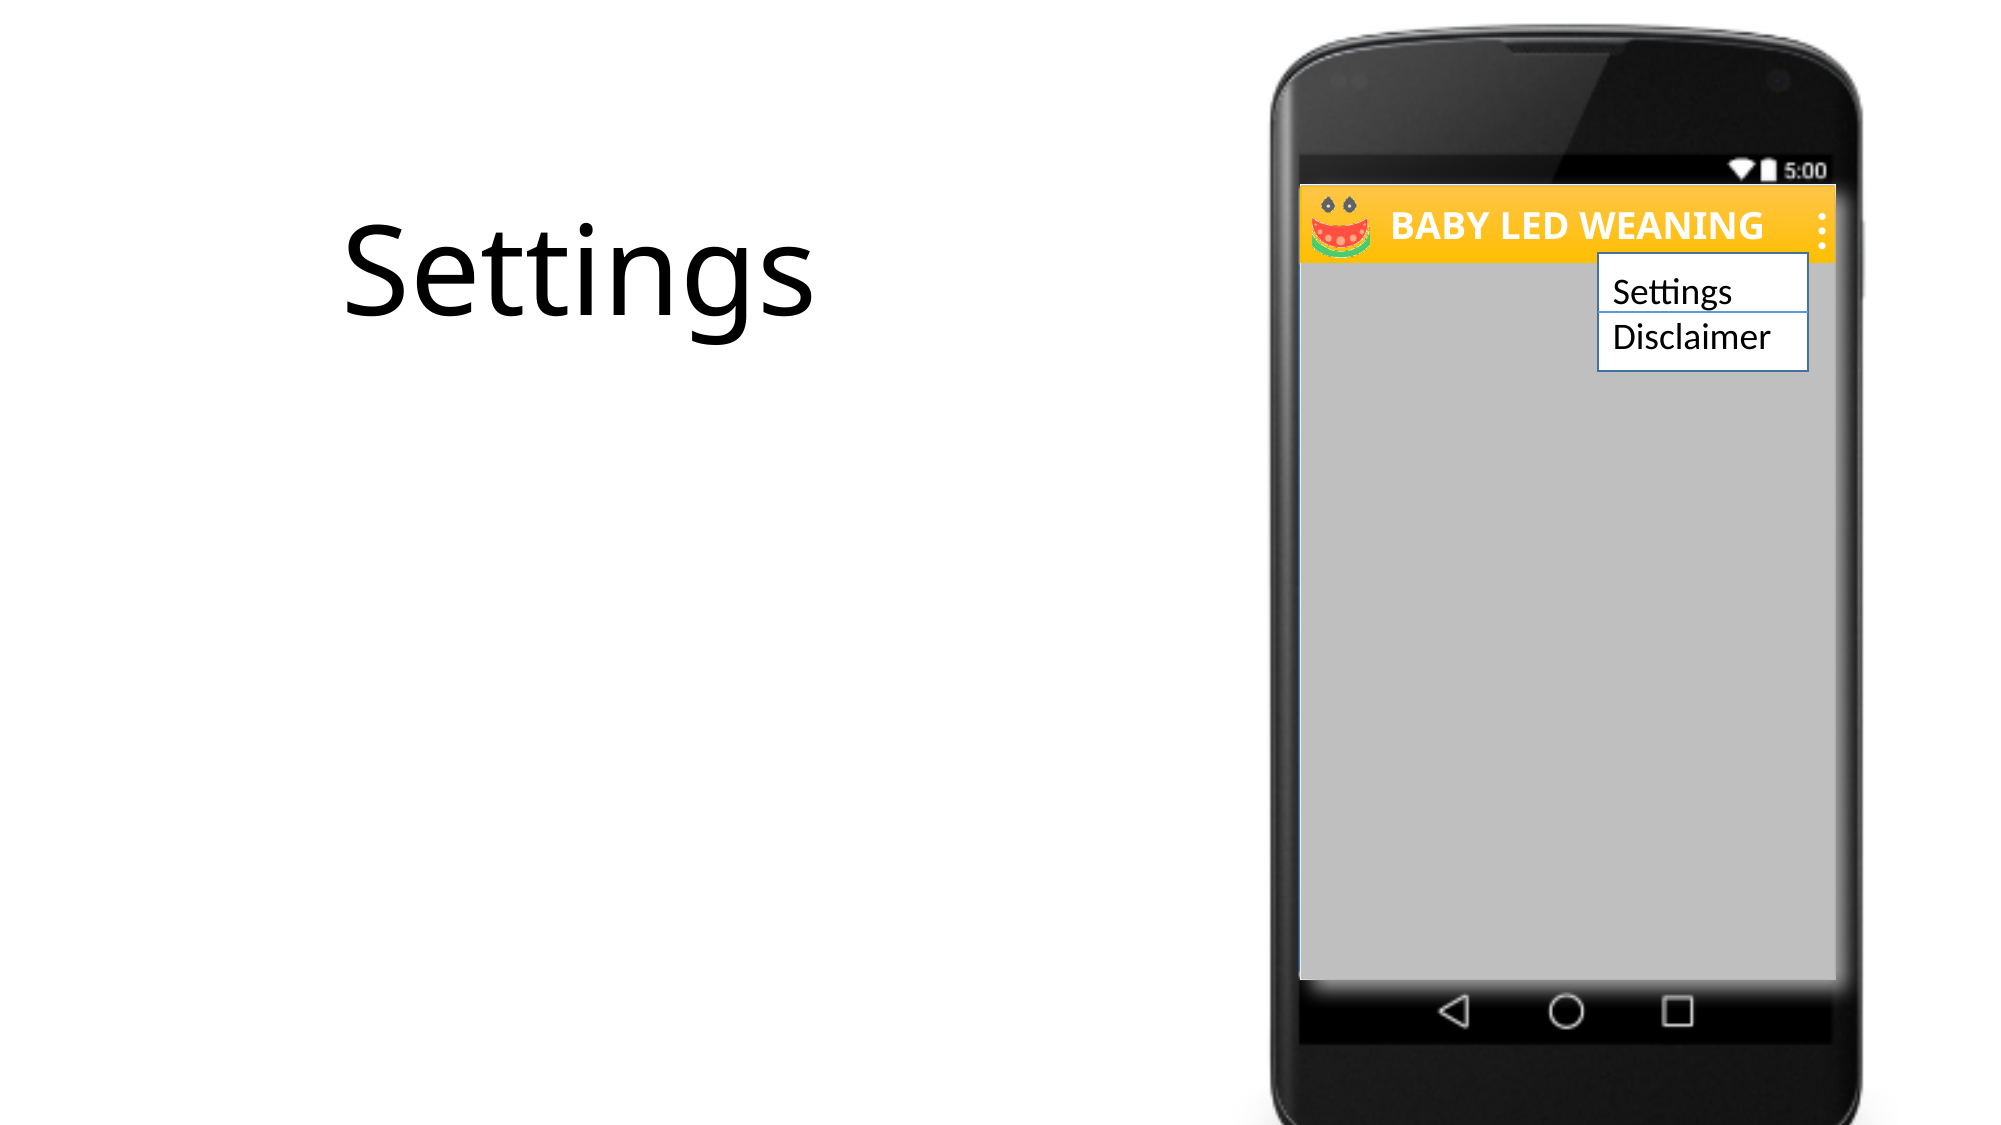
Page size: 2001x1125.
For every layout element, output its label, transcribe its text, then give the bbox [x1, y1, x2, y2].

title Settings [249, 184, 910, 350]
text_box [1300, 186, 1835, 263]
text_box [1133, 0, 1913, 1125]
